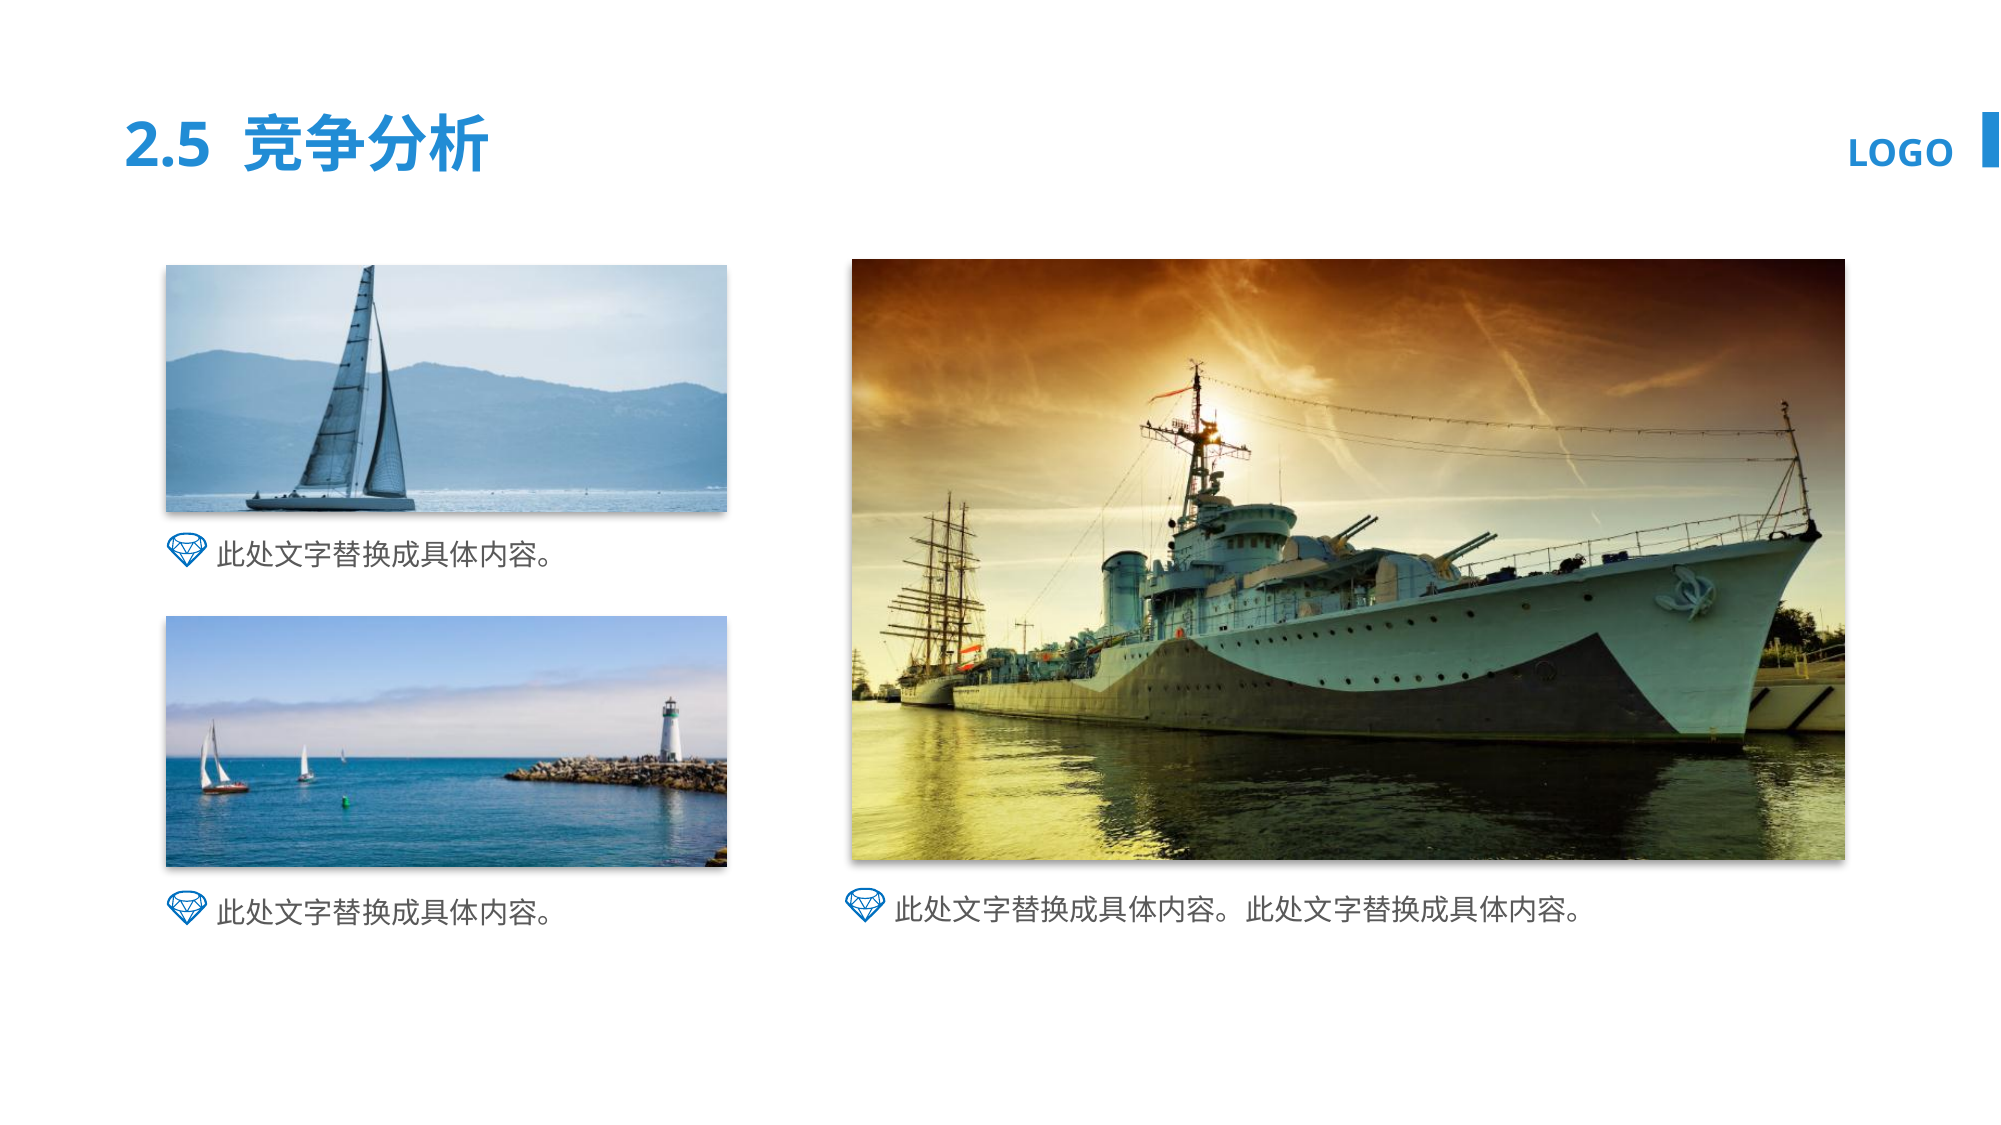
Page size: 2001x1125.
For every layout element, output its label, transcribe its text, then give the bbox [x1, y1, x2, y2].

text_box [166, 512, 727, 574]
text_box 2.5 竞争分析 [124, 99, 490, 186]
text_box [845, 866, 1872, 929]
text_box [166, 869, 727, 932]
picture [166, 265, 727, 512]
picture [166, 616, 727, 867]
picture [852, 259, 1845, 860]
